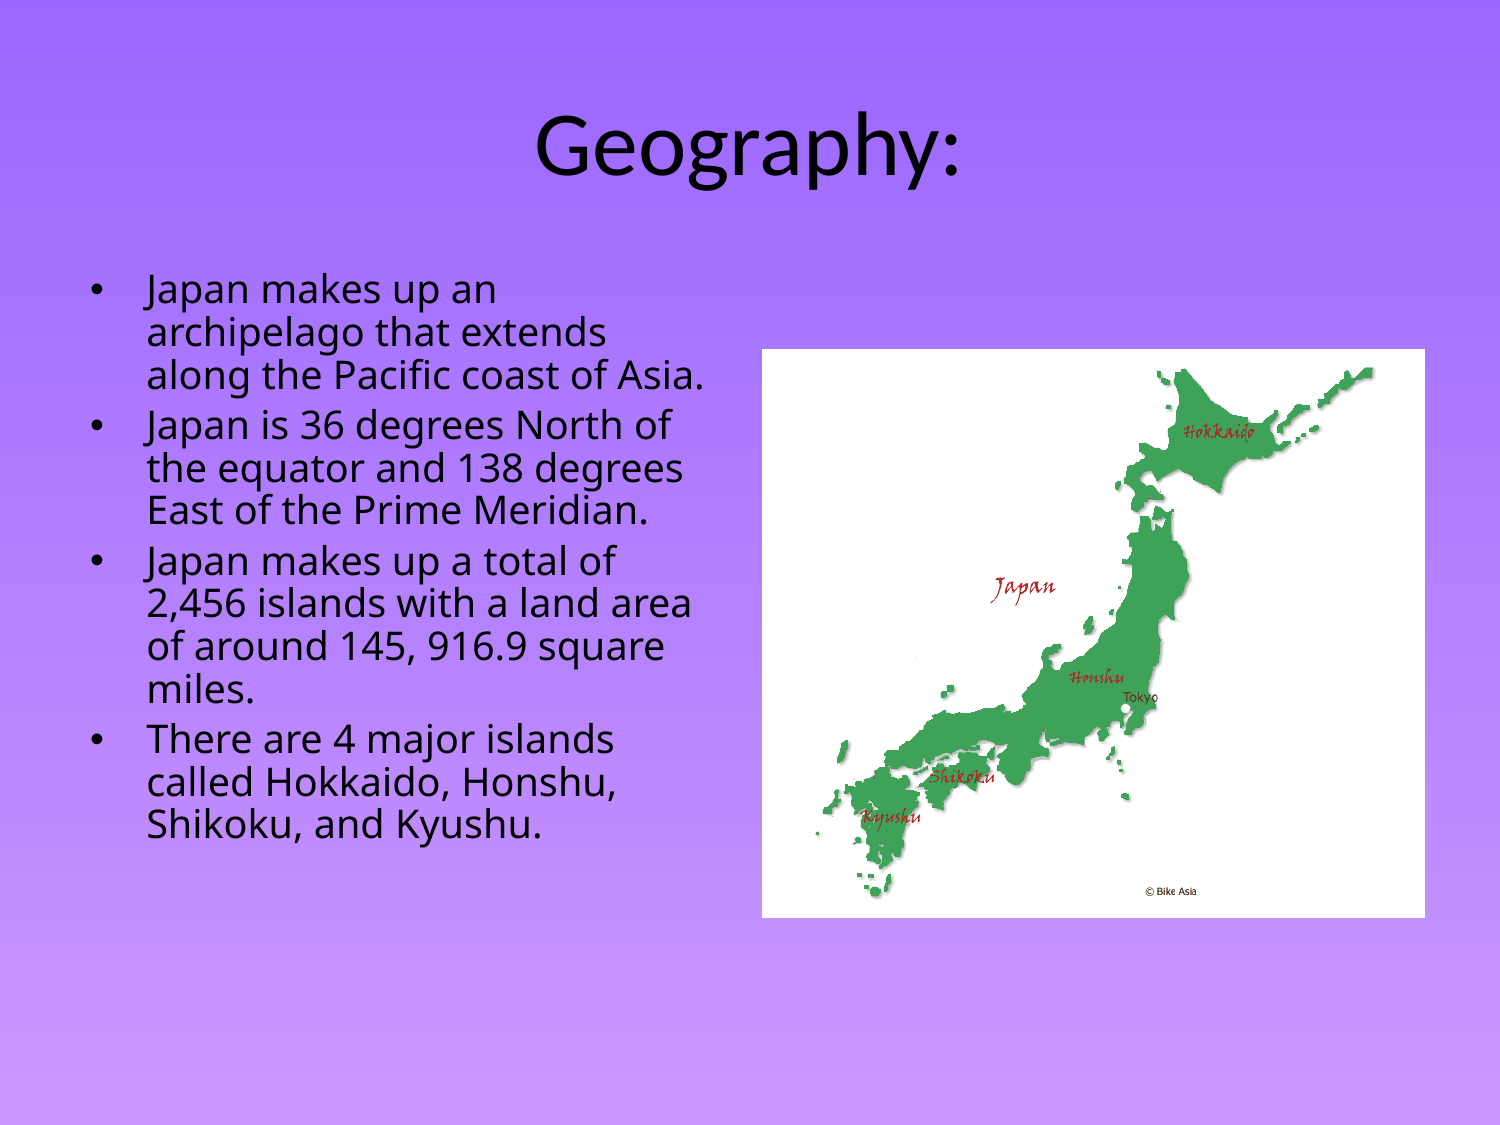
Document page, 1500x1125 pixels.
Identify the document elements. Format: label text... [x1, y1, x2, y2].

list Japan makes up an archipelago that extends along the Pacific coast of Asia. Japan is 36 degrees North of the equator and 138 degrees East of the Prime Meridian. Japan makes up a total of 2,456 islands with a land area of around 145, 916.9 square miles. There are 4 major islands called Hokkaido, Honshu, Shikoku, and Kyushu. [74, 262, 738, 1006]
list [762, 349, 1426, 918]
title Geography: [74, 44, 1426, 233]
